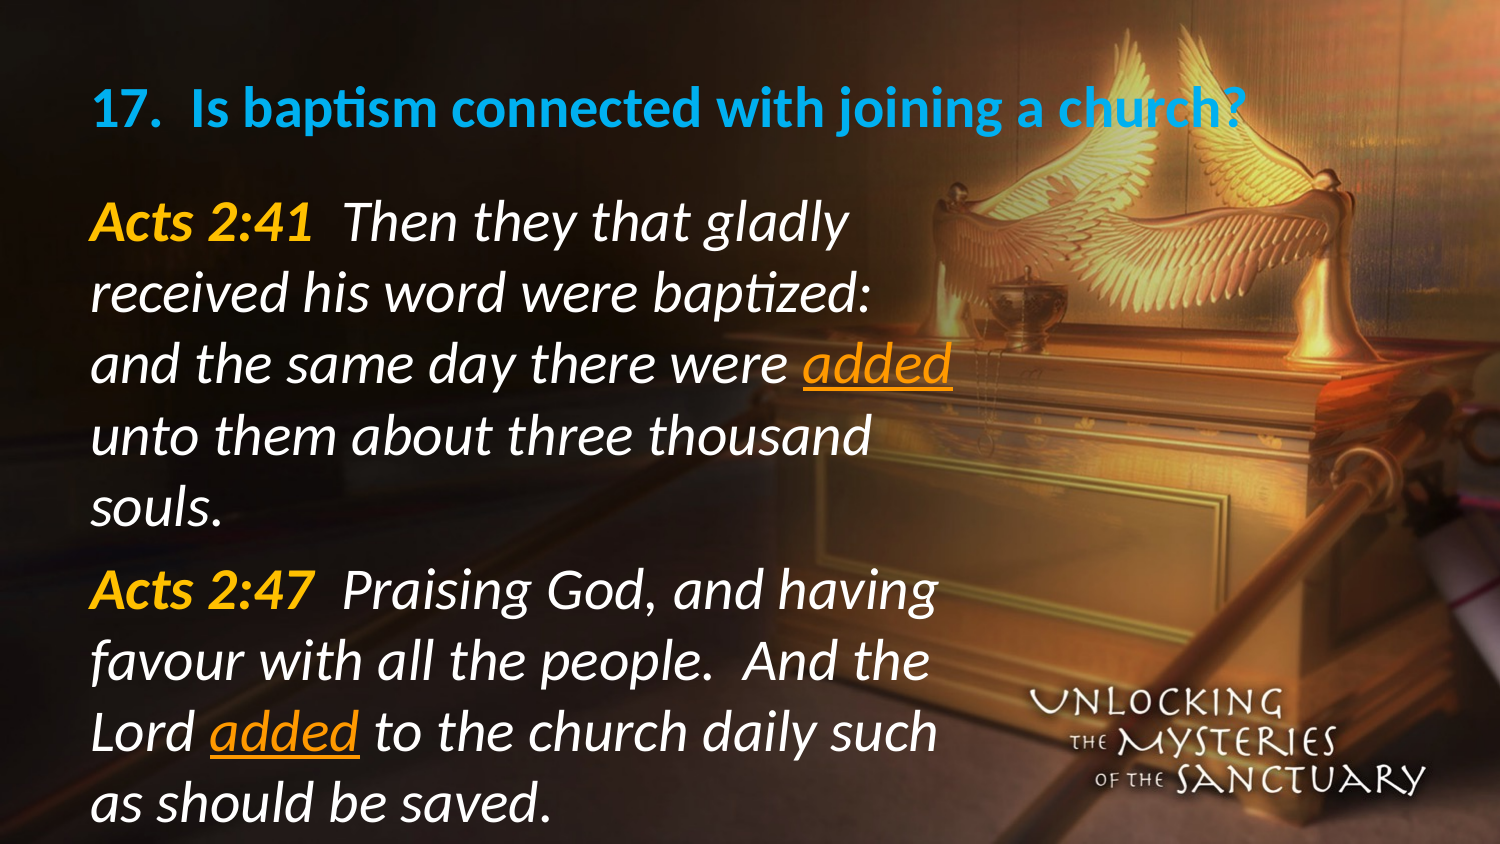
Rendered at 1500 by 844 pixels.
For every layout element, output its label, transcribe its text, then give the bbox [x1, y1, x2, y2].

picture [0, 0, 1500, 844]
list Acts 2:41 Then they that gladly received his word were baptized: and the same day there were added unto them about three thousand souls. Acts 2:47 Praising God, and having favour with all the people. And the Lord added to the church daily such as should be saved. [75, 174, 975, 844]
title 17. Is baptism connected with joining a church? [75, 33, 1425, 175]
